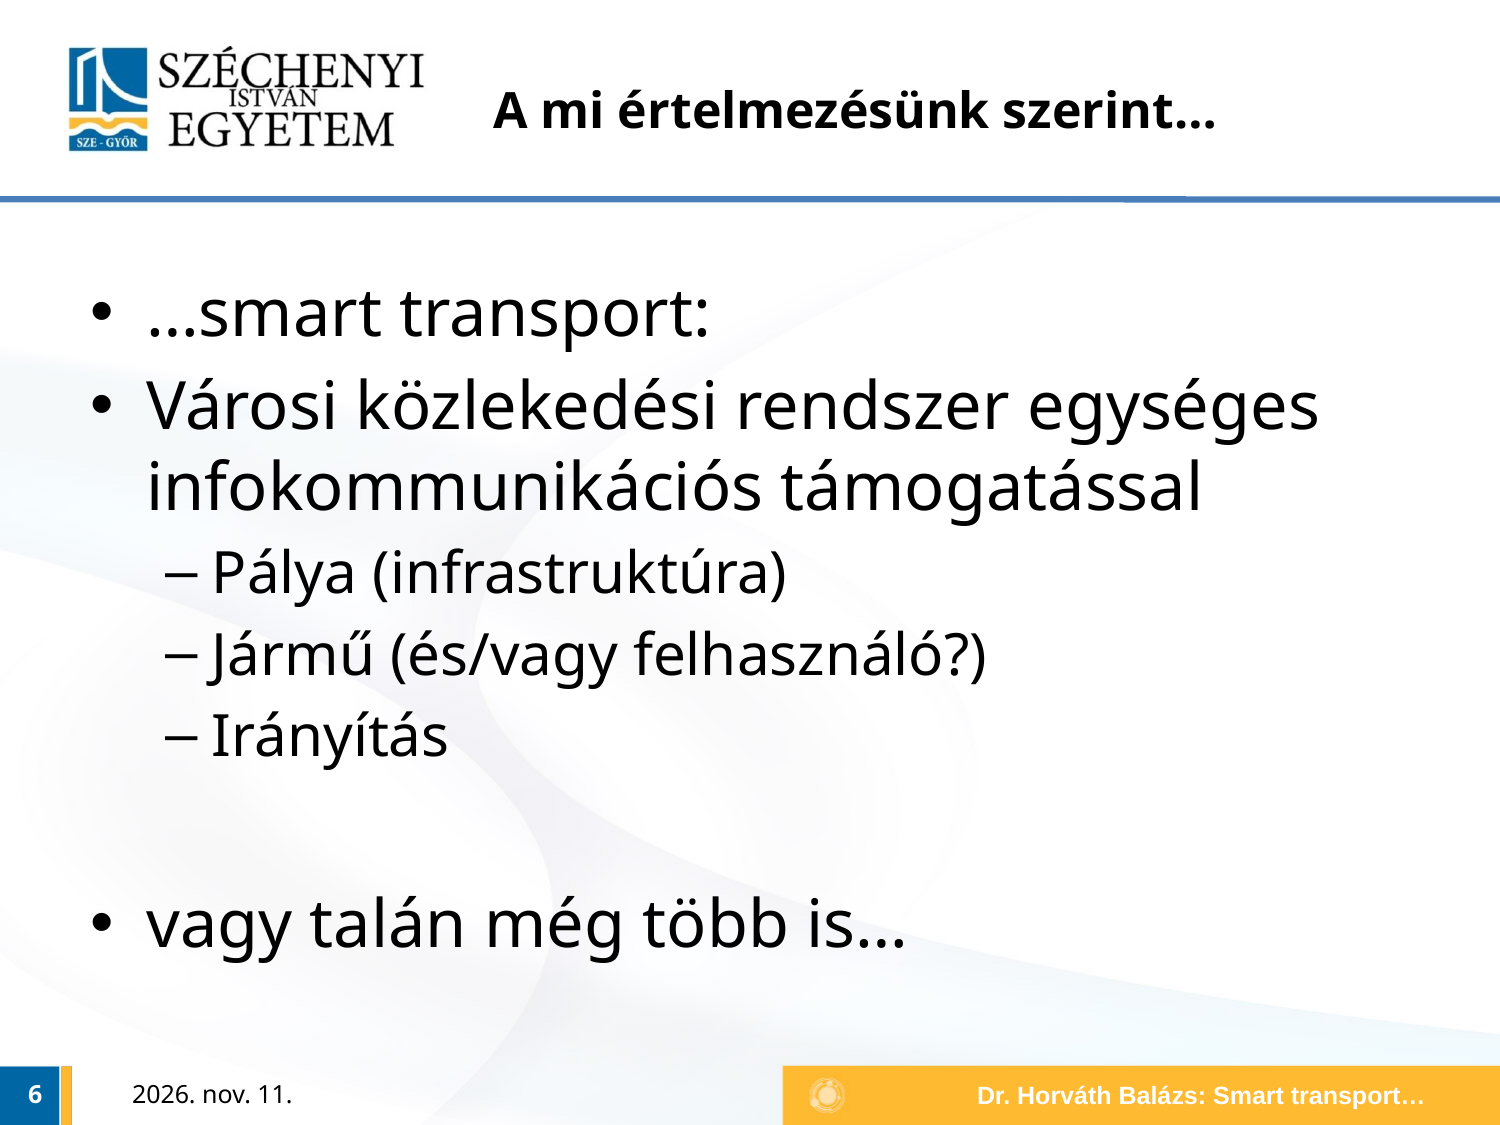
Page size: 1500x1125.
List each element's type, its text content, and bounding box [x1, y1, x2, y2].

slide_number 6 [0, 1065, 71, 1125]
slide_number 2014. szeptember 10. [117, 1065, 550, 1125]
picture [0, 0, 1500, 196]
list …smart transport: Városi közlekedési rendszer egységes infokommunikációs támogatással Pálya (infrastruktúra) Jármű (és/vagy felhasználó?) Irányítás vagy talán még több is… [75, 262, 1425, 1005]
title A mi értelmezésünk szerint… [478, 45, 1425, 173]
footer Dr. Horváth Balázs: Smart transport… [878, 1065, 1442, 1125]
picture [0, 203, 1500, 1125]
